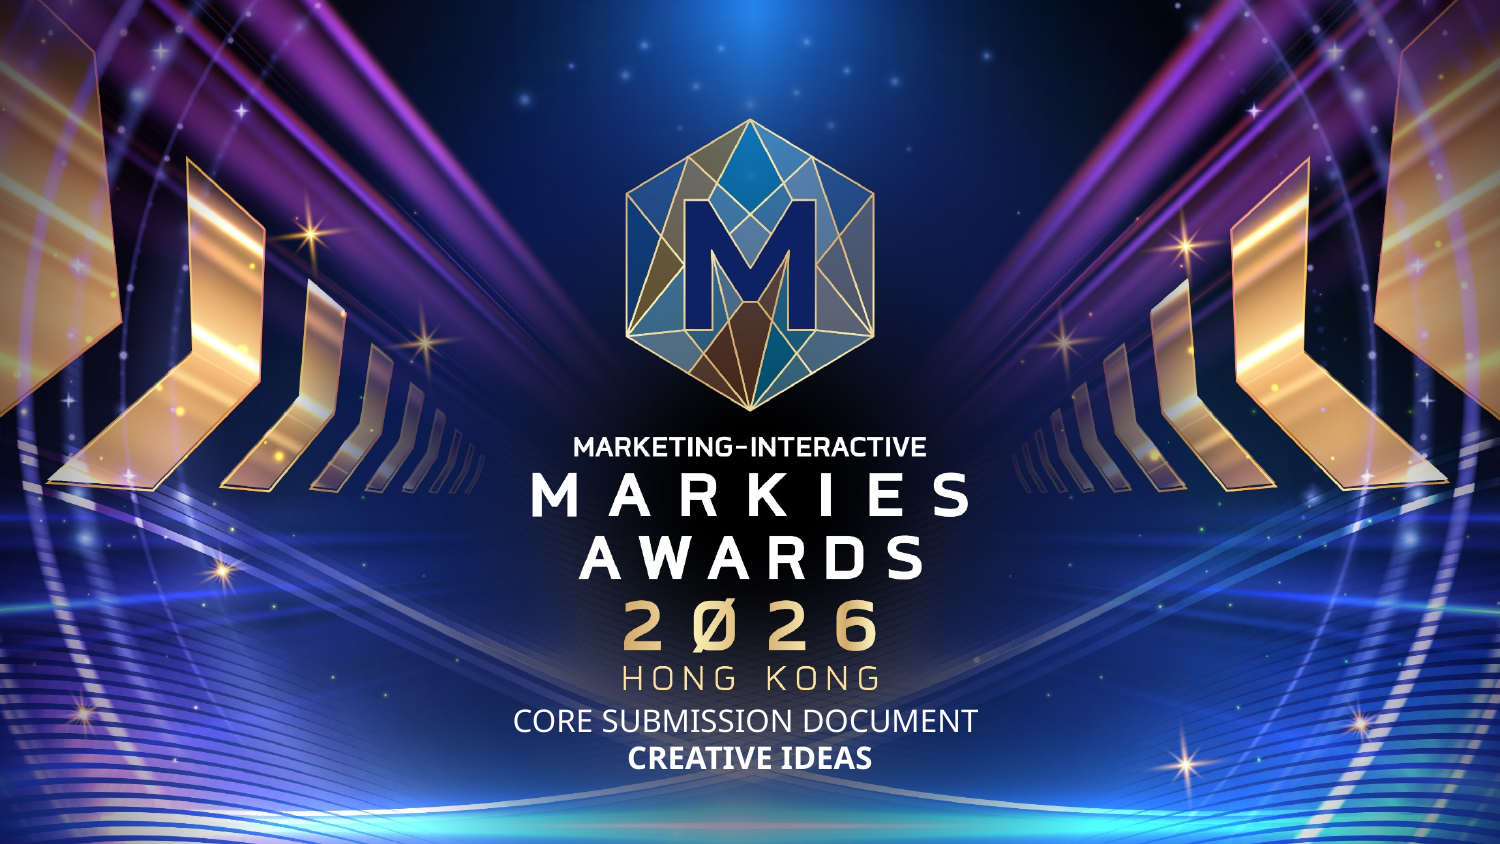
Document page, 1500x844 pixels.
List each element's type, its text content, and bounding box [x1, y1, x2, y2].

picture [0, 0, 1500, 844]
text_box CORE SUBMISSION DOCUMENT CREATIVE IDEAS [324, 693, 1176, 784]
